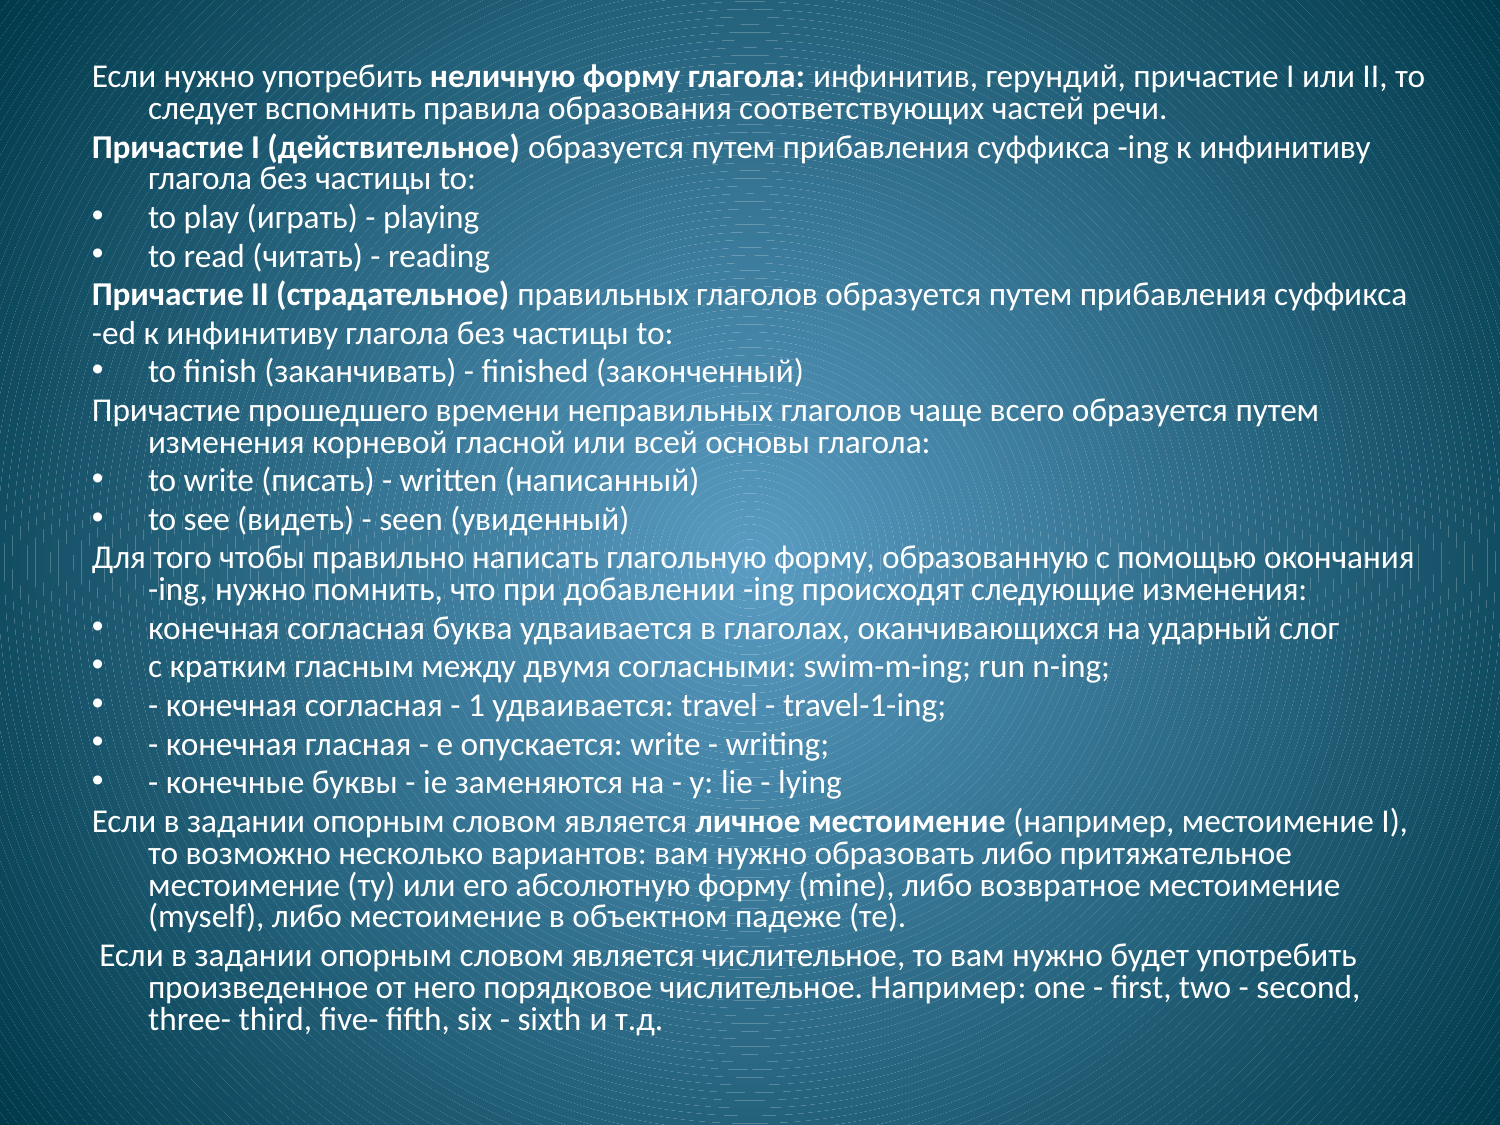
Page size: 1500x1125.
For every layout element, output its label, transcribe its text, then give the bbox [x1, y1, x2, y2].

list Если нужно употребить неличную форму глагола: инфинитив, герундий, причастие I или II, то следует вспомнить правила образования соответствующих частей речи. Причастие I (действительное) образуется путем прибавления суффикса -ing к инфинитиву глагола без частицы to: to play (играть) - playing to read (читать) - reading Причастие II (страдательное) правильных глаголов образуется путем прибавления суффикса -ed к инфинитиву глагола без частицы to: to finish (заканчивать) - finished (законченный) Причастие прошедшего времени неправильных глаголов чаще всего образуется путем изменения корневой гласной или всей основы глагола: to write (писать) - written (написанный) to see (видеть) - seen (увиденный) Для того чтобы правильно написать глагольную форму, образованную с помощью окончания -ing, нужно помнить, что при добавлении -ing происходят следующие изменения: конечная согласная буква удваивается в глаголах, оканчивающихся на ударный слог с кратким гласным между двумя согласными: swim-m-ing; run n-ing; - конечная согласная - 1 удваивается: travel - travel-1-ing; - конечная гласная - е опускается: write - writing; - конечные буквы - ie заменяются на - у: lie - lying Если в задании опорным словом является личное местоимение (например, местоимение I), то возможно несколько вариантов: вам нужно образовать либо притяжательное местоимение (ту) или его абсолютную форму (mine), либо возвратное местоимение (myself), либо местоимение в объектном падеже (те). Если в задании опорным словом является числительное, то вам нужно будет употребить произведенное от него порядковое числительное. Например: one - first, two - second, three- third, five- fifth, six - sixth и т.д. [76, 54, 1448, 1083]
